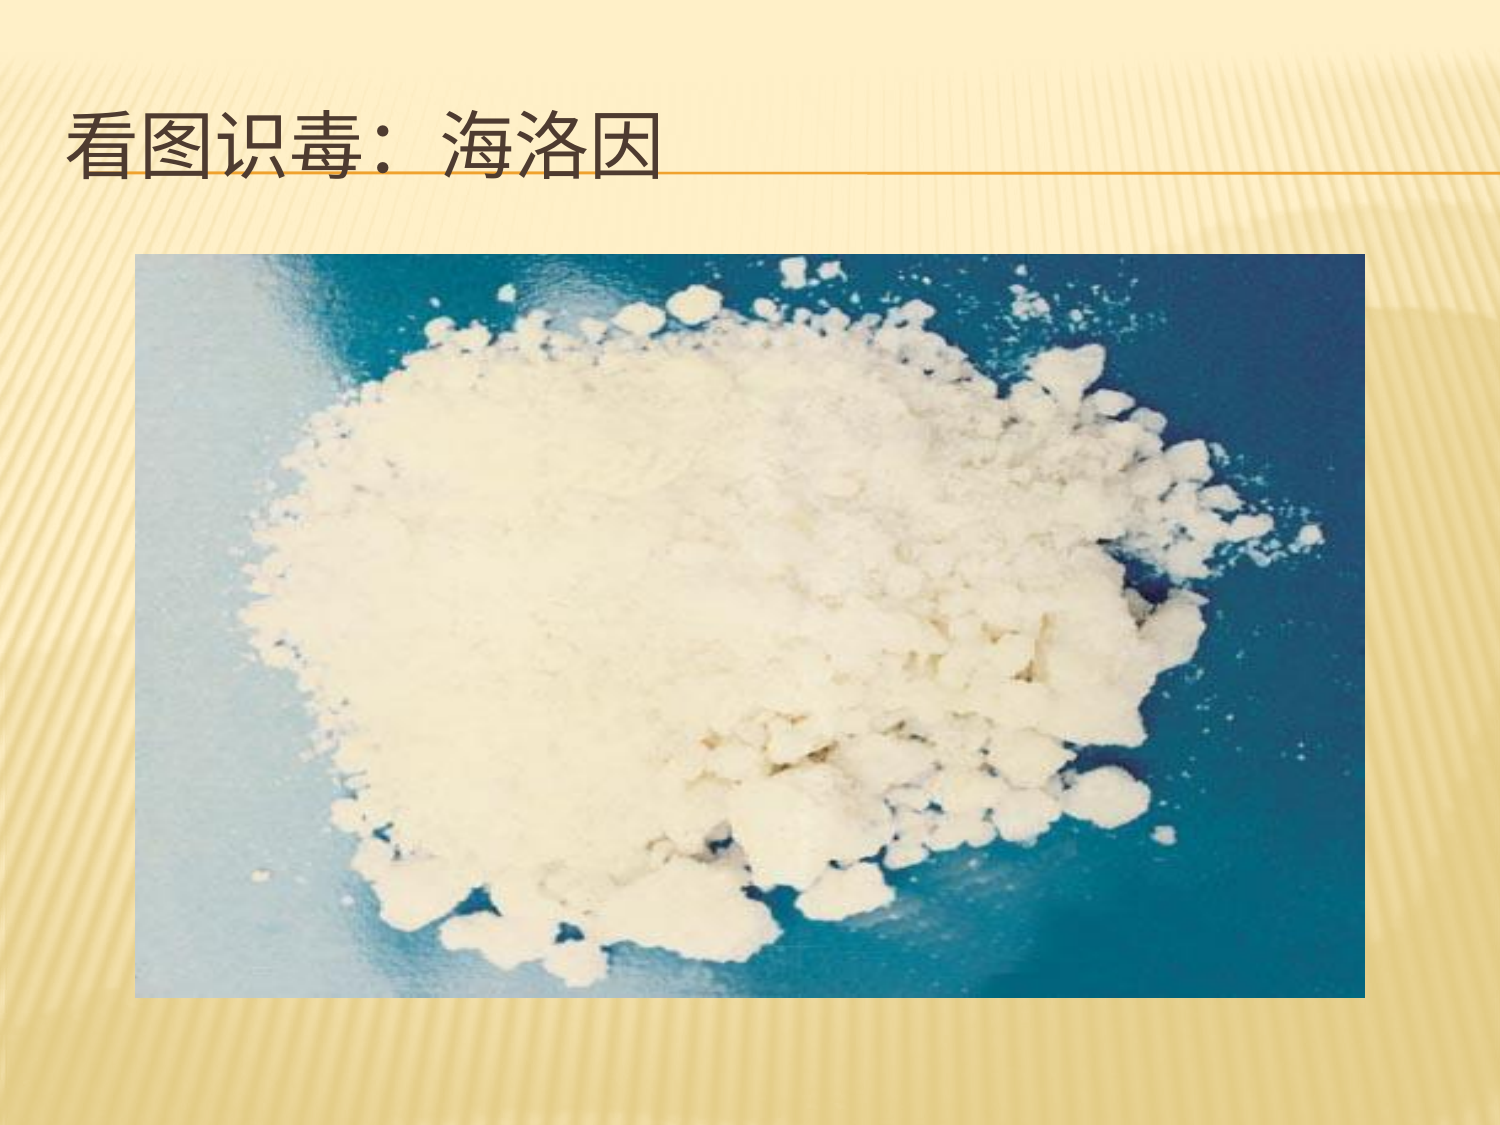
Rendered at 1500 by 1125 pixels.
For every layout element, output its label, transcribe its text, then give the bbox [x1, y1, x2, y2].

title 看图识毒：海洛因 [50, 75, 1475, 213]
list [135, 254, 1365, 998]
